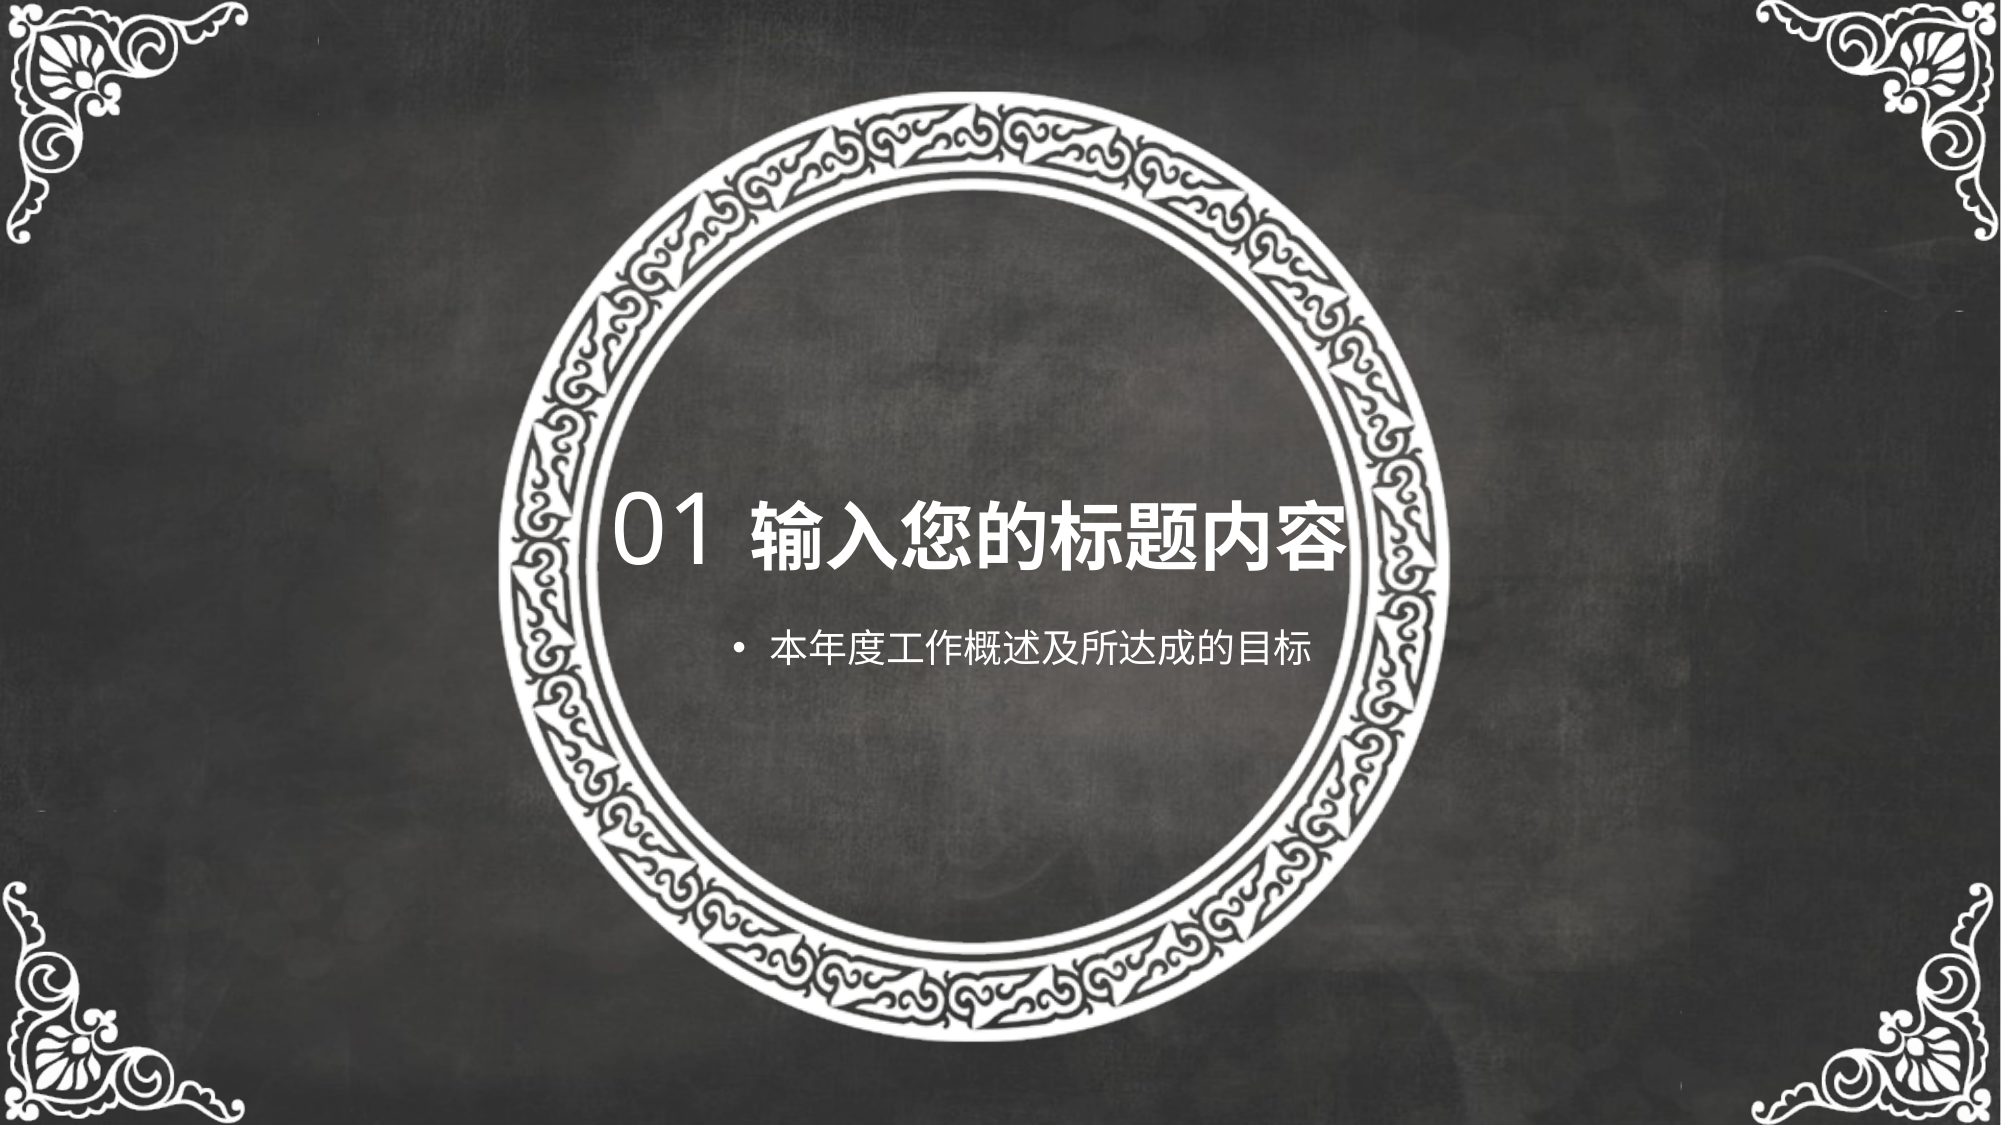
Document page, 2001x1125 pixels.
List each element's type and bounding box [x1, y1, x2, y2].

text_box [610, 456, 1350, 669]
picture [0, 0, 327, 268]
text_box [0, 0, 2001, 1125]
picture [459, 50, 1542, 1075]
picture [1671, 858, 2001, 1125]
picture [0, 810, 270, 1125]
picture [1731, 0, 2001, 312]
